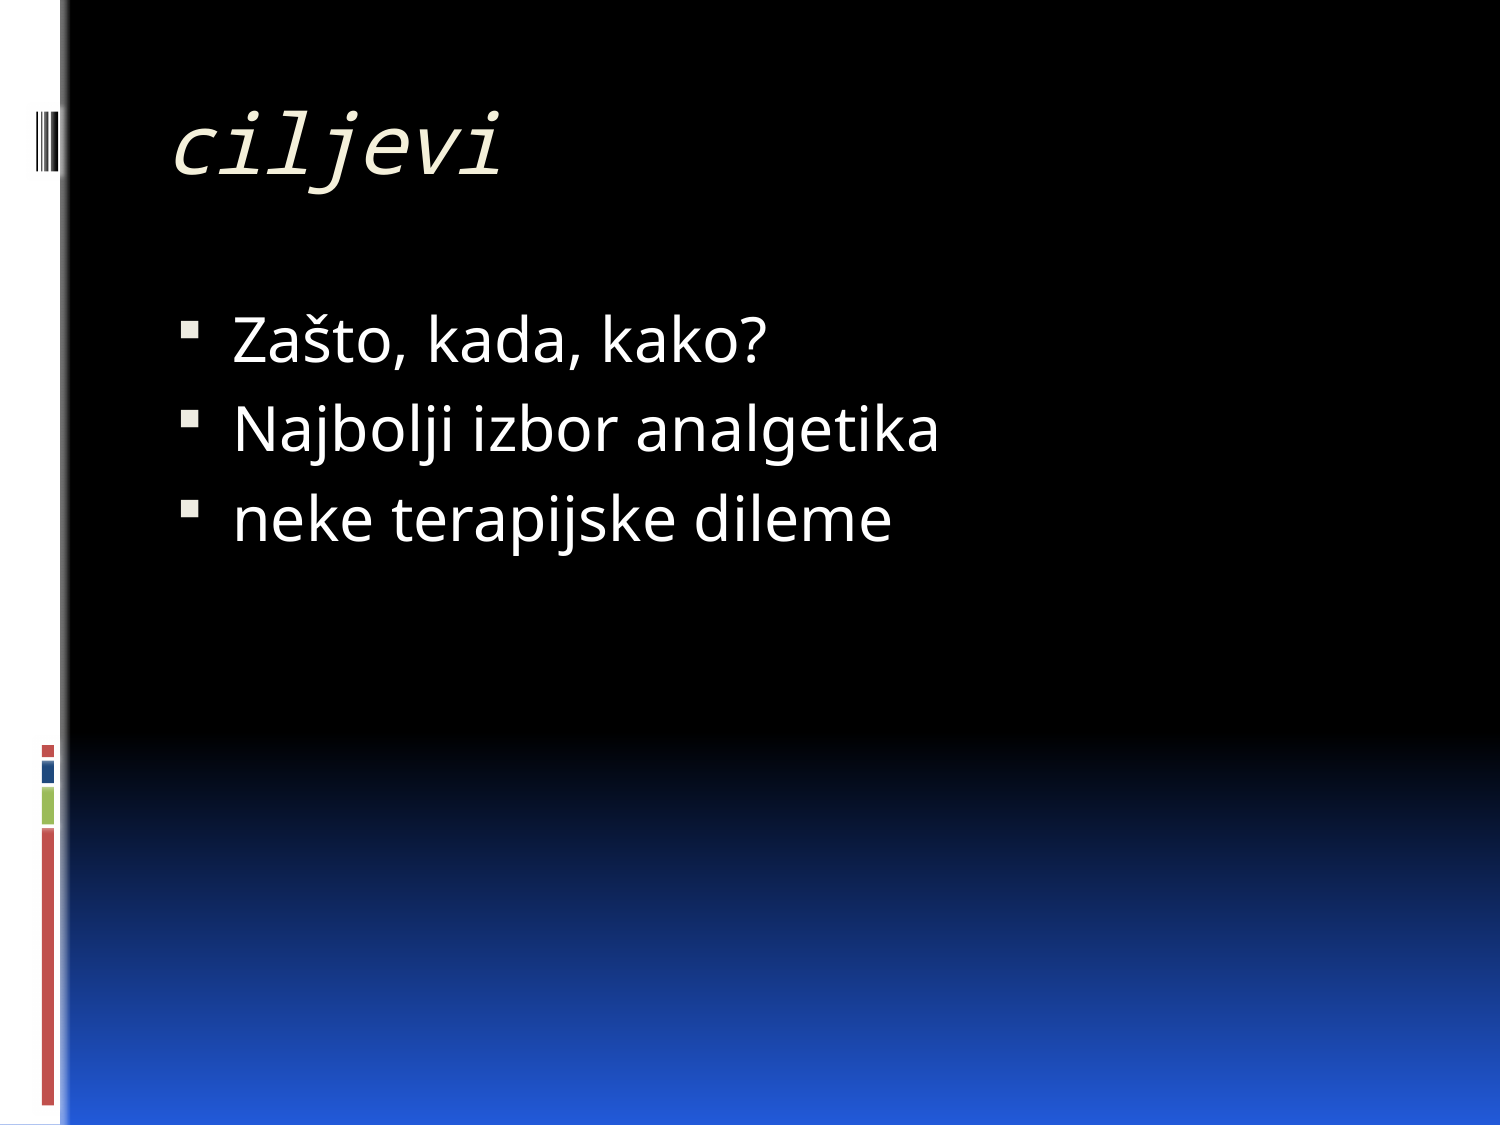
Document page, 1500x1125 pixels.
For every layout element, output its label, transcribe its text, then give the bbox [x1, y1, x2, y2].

list Zašto, kada, kako? Najbolji izbor analgetika neke terapijske dileme [150, 292, 1425, 1043]
title ciljevi [150, 83, 1425, 234]
